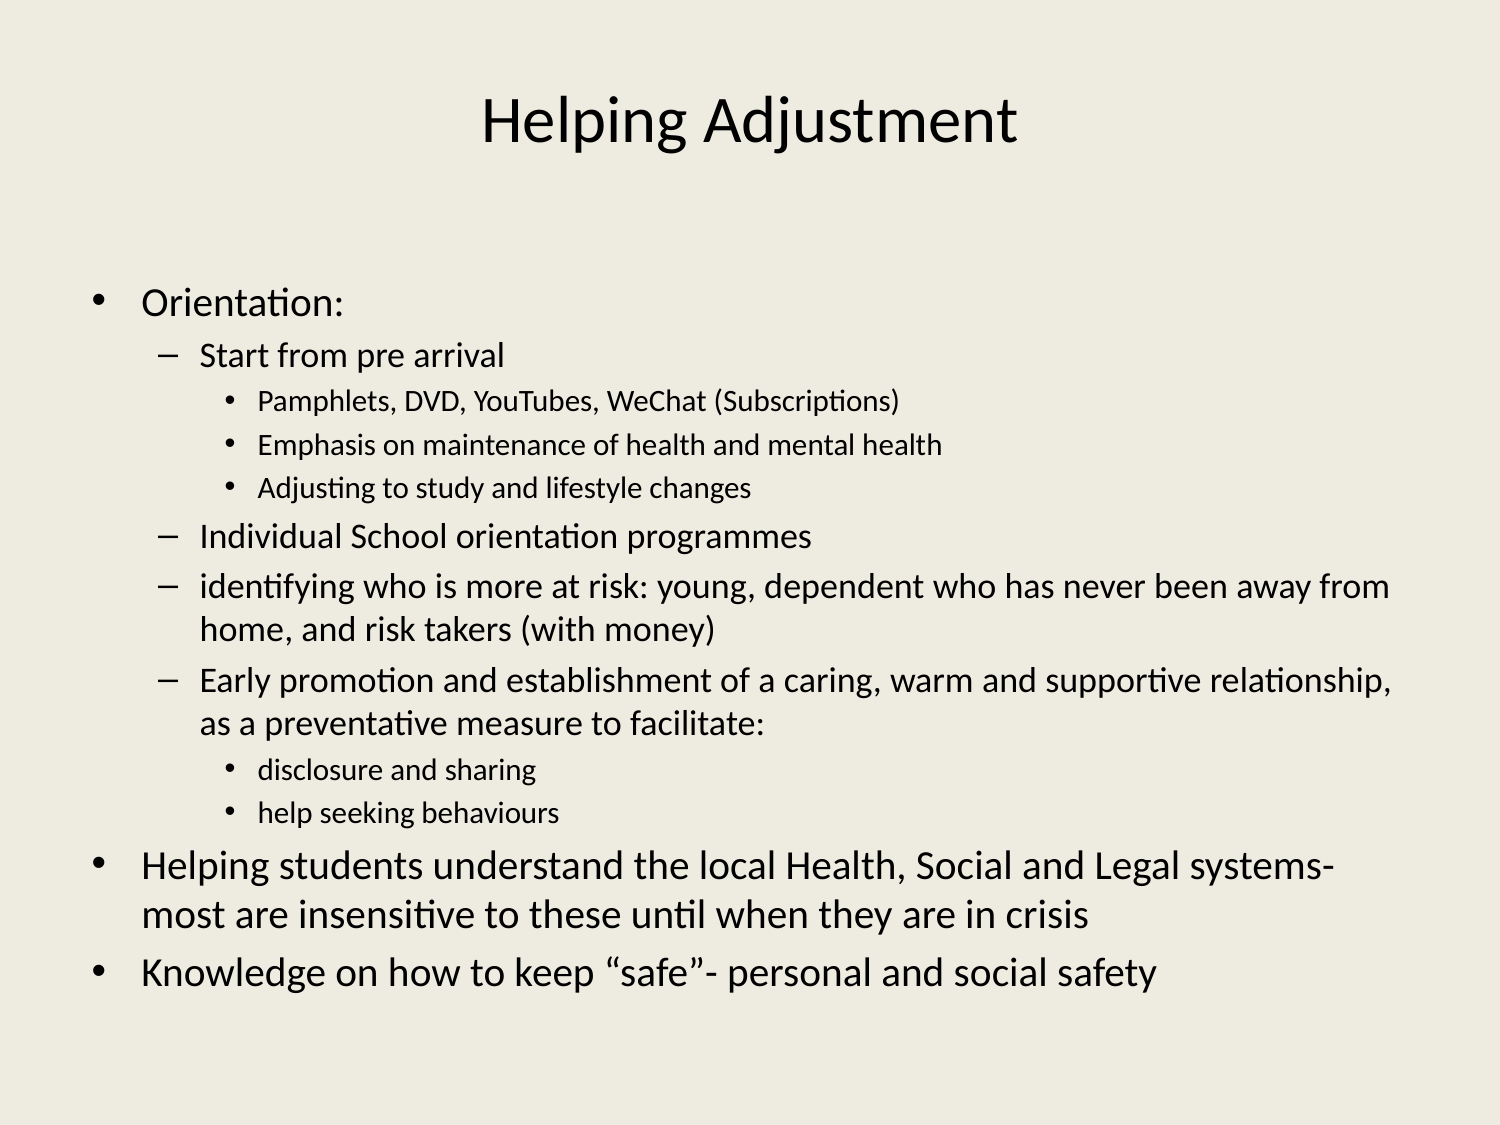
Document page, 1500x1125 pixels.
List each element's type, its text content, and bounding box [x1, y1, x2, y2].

list Orientation: Start from pre arrival Pamphlets, DVD, YouTubes, WeChat (Subscriptions) Emphasis on maintenance of health and mental health Adjusting to study and lifestyle changes Individual School orientation programmes identifying who is more at risk: young, dependent who has never been away from home, and risk takers (with money) Early promotion and establishment of a caring, warm and supportive relationship, as a preventative measure to facilitate: disclosure and sharing help seeking behaviours Helping students understand the local Health, Social and Legal systems- most are insensitive to these until when they are in crisis Knowledge on how to keep “safe”- personal and social safety [76, 267, 1427, 1010]
title Helping Adjustment [75, 45, 1425, 233]
